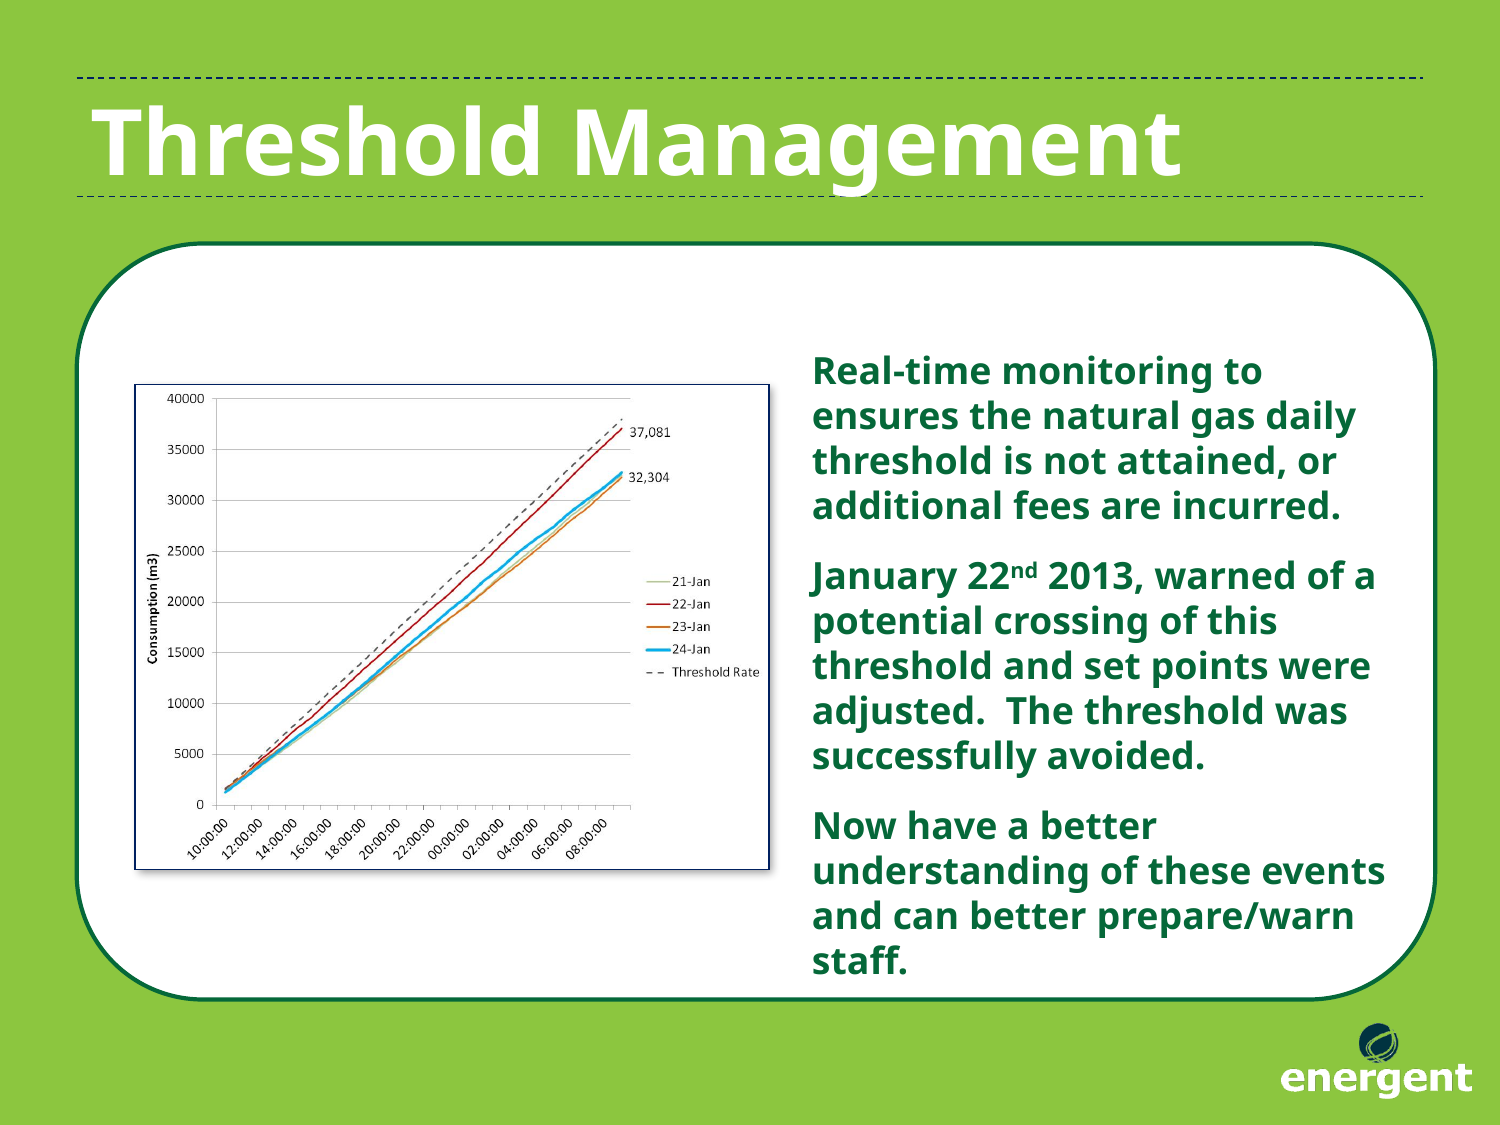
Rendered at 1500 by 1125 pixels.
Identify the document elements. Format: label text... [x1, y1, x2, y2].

title Threshold Management [75, 45, 1425, 233]
text_box Real-time monitoring to ensures the natural gas daily threshold is not attained, or additional fees are incurred. January 22nd 2013, warned of a potential crossing of this threshold and set points were adjusted. The threshold was successfully avoided. Now have a better understanding of these events and can better prepare/warn staff. [797, 339, 1406, 990]
picture [135, 385, 769, 869]
picture [1281, 1023, 1472, 1099]
text_box [74, 241, 1438, 1002]
